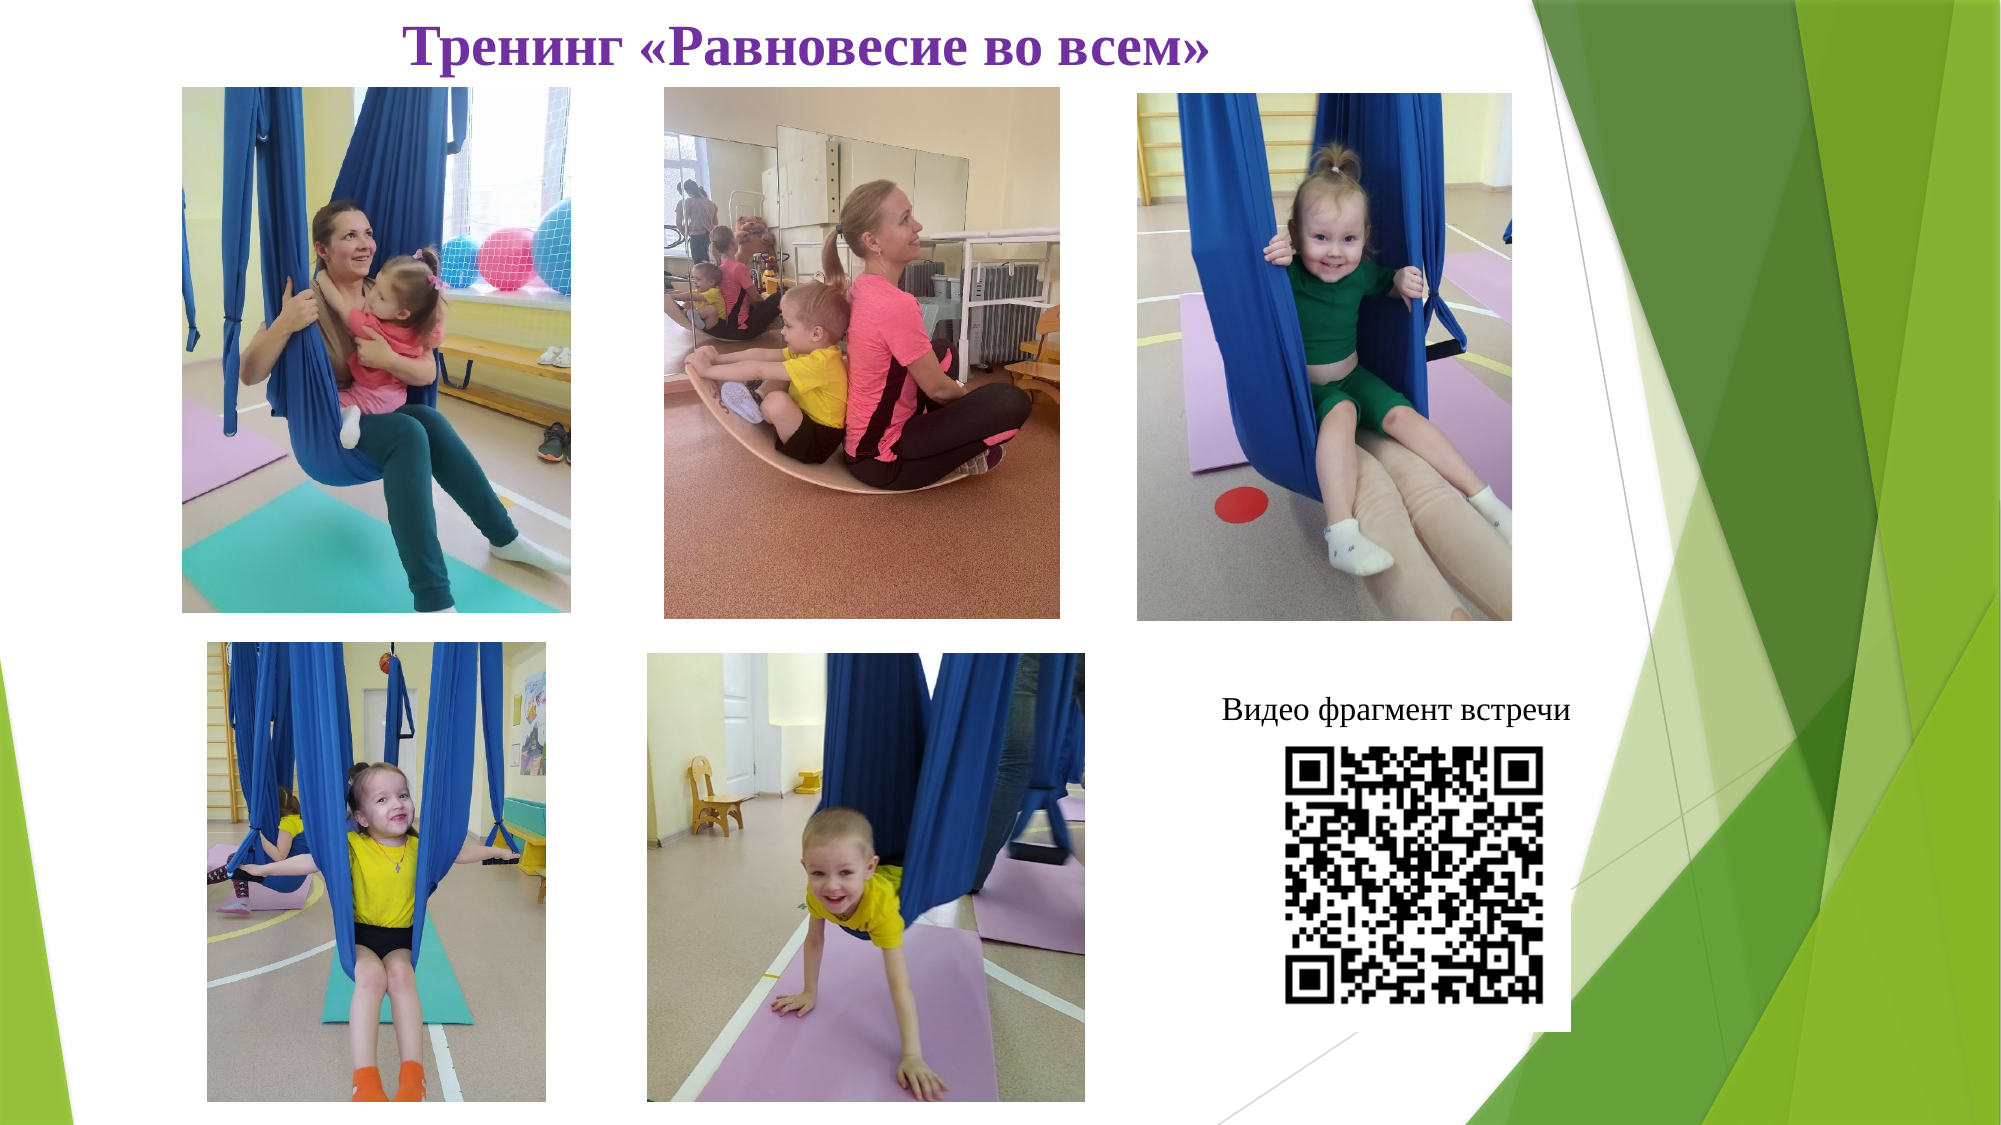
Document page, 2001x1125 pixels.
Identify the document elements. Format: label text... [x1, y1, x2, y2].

picture [181, 86, 571, 613]
picture [206, 642, 546, 1103]
picture [646, 652, 1085, 1103]
picture [664, 86, 1060, 620]
picture [1136, 93, 1513, 621]
text_box Видео фрагмент встречи [1186, 679, 1615, 735]
picture [1257, 719, 1571, 1033]
text_box Тренинг «Равновесие во всем» [0, 0, 1627, 85]
